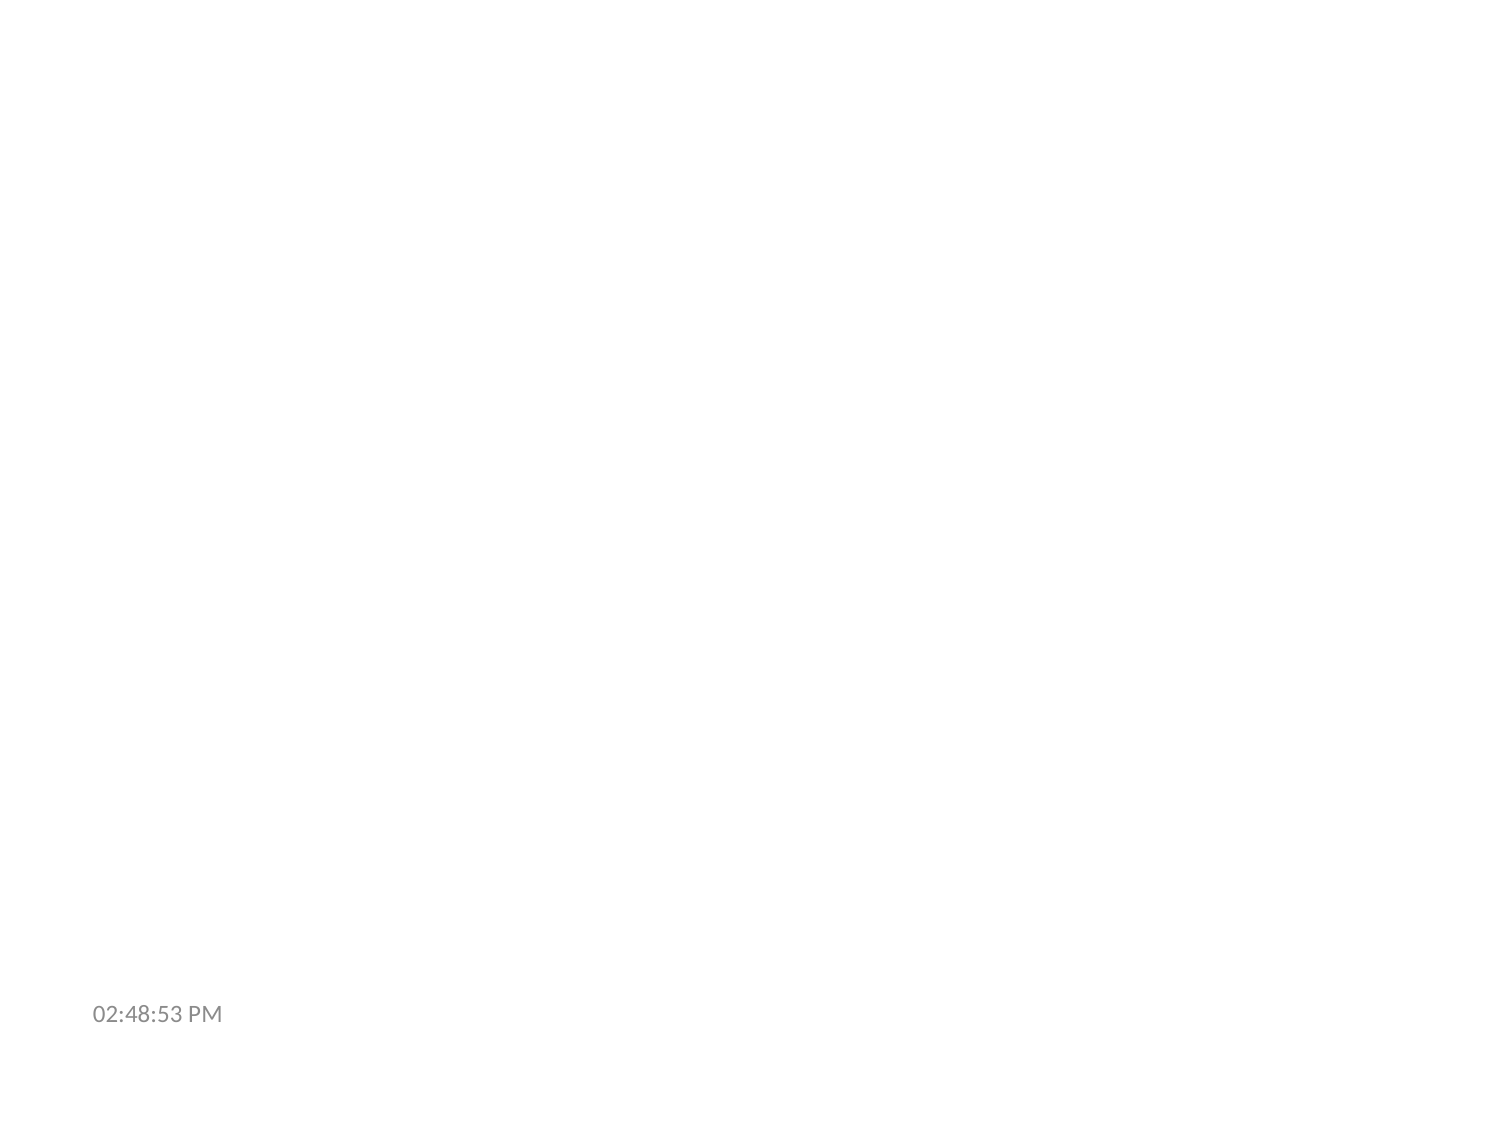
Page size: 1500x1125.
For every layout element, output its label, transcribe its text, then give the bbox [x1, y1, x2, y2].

text_box 3:35:09 PM [77, 982, 428, 1043]
